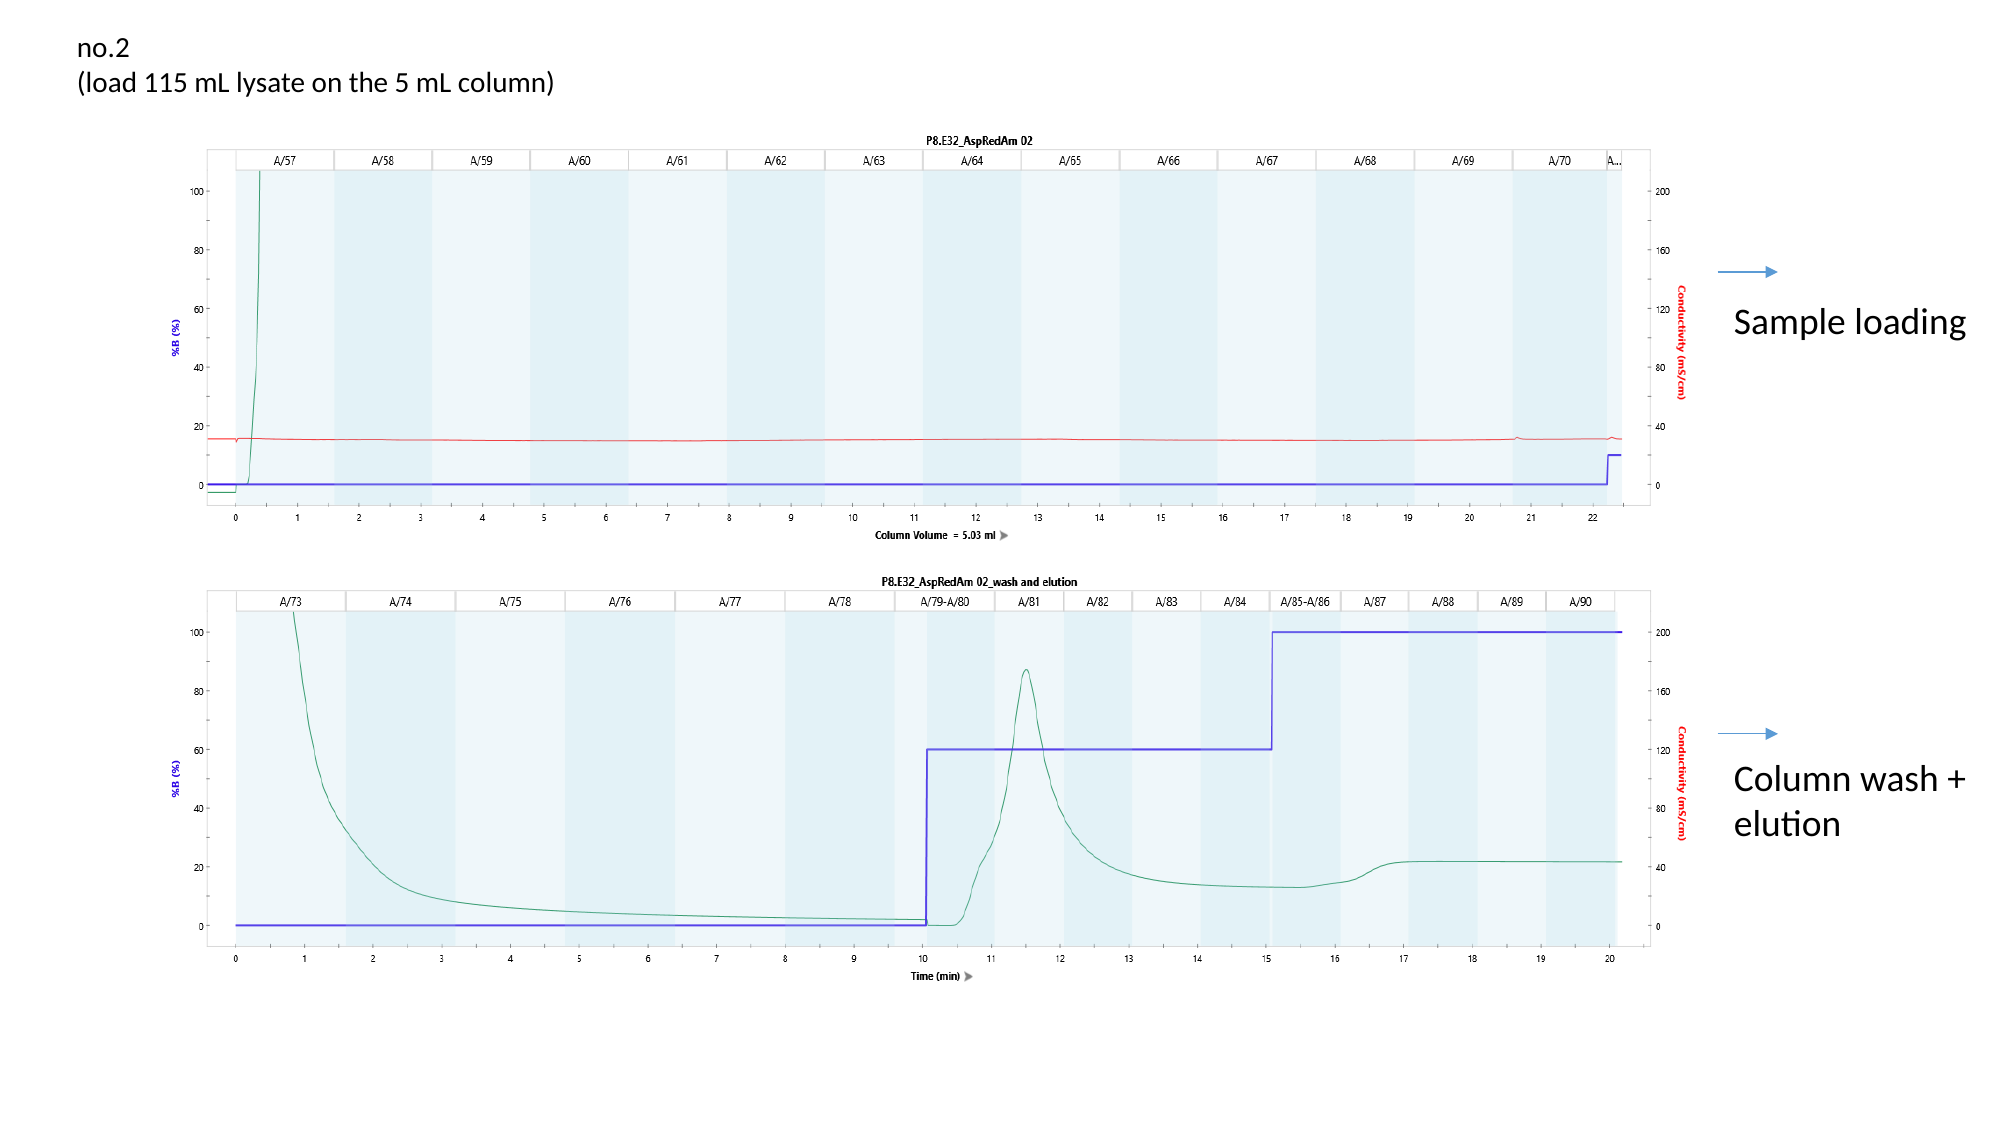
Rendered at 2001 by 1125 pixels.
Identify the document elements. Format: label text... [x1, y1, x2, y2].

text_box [164, 127, 1699, 986]
text_box Sample loading [1719, 289, 1982, 350]
text_box Column wash + elution [1719, 746, 1982, 852]
text_box no.2 (load 115 mL lysate on the 5 mL column) [62, 20, 571, 106]
